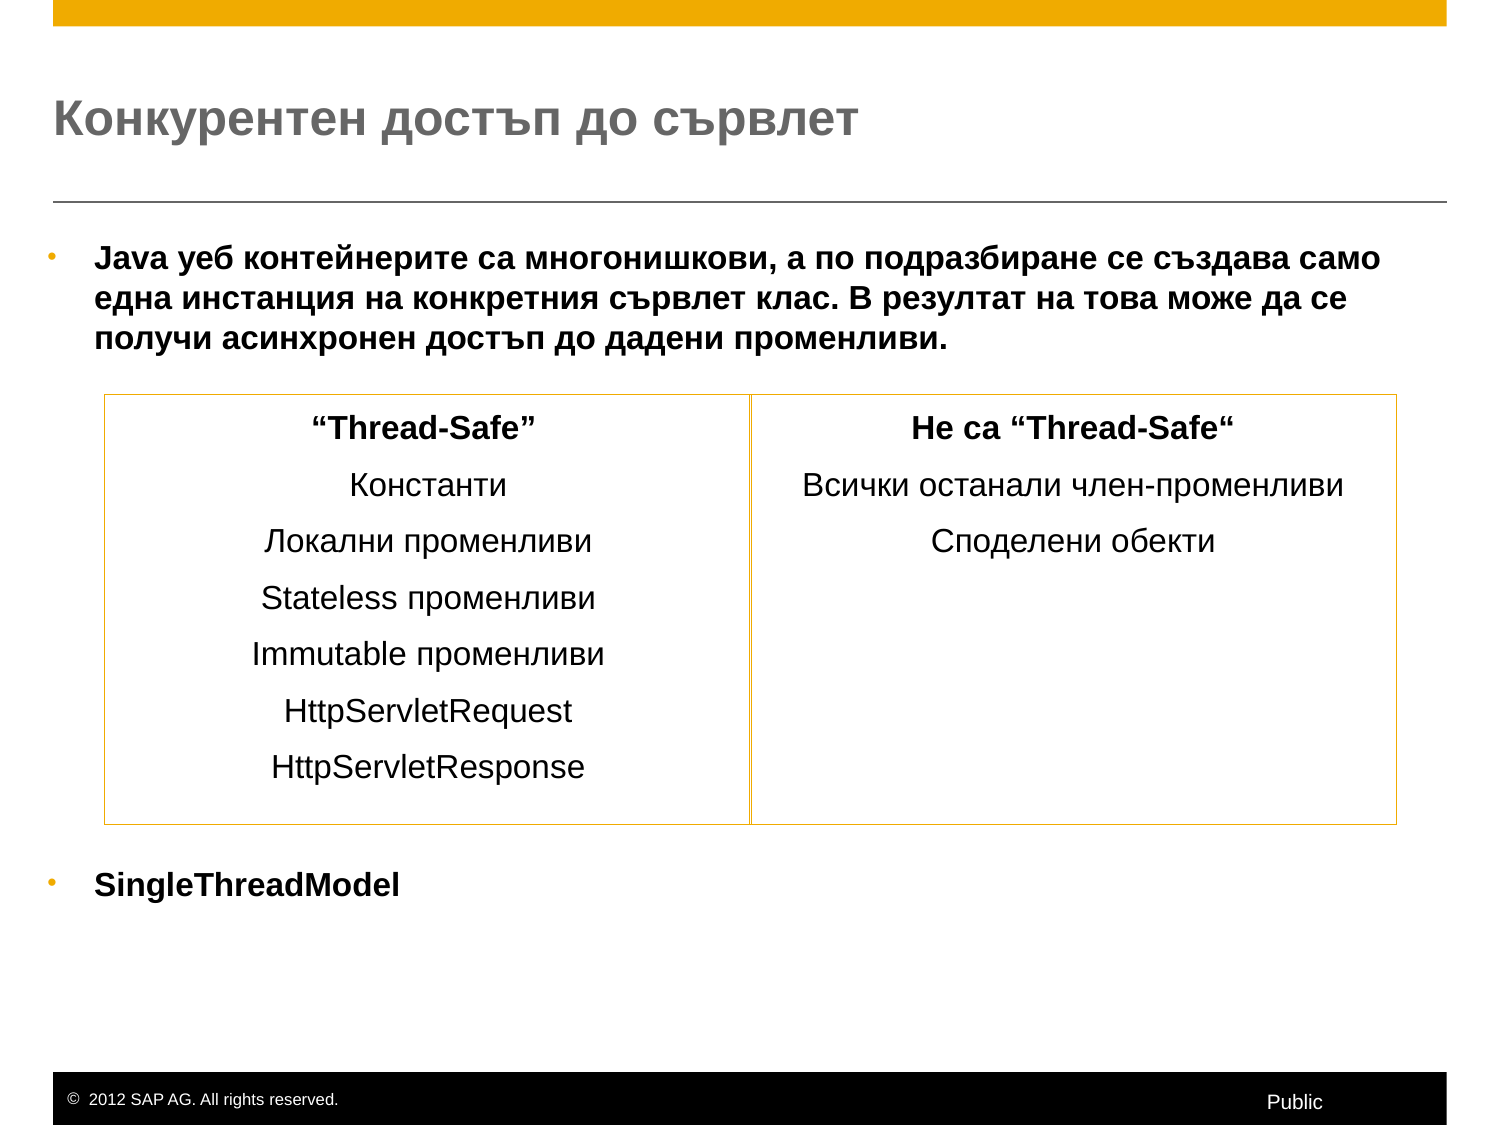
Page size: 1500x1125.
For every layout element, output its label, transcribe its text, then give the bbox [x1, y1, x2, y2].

text_box “Thread-Safe” Константи Локални променливи Stateless променливи Immutable променливи HttpServletRequest HttpServletResponse [104, 394, 749, 825]
text_box Не са “Thread-Safe“ Всички останали член-променливи Споделени обекти [749, 394, 1397, 825]
title Конкурентен достъп до сървлет [53, 53, 1447, 178]
list Java уеб контейнерите са многонишкови, а по подразбиране се създава само една инстанция на конкретния сървлет клас. В резултат на това може да се получи асинхронен достъп до дадени променливи. SingleThreadModel [47, 236, 1441, 994]
